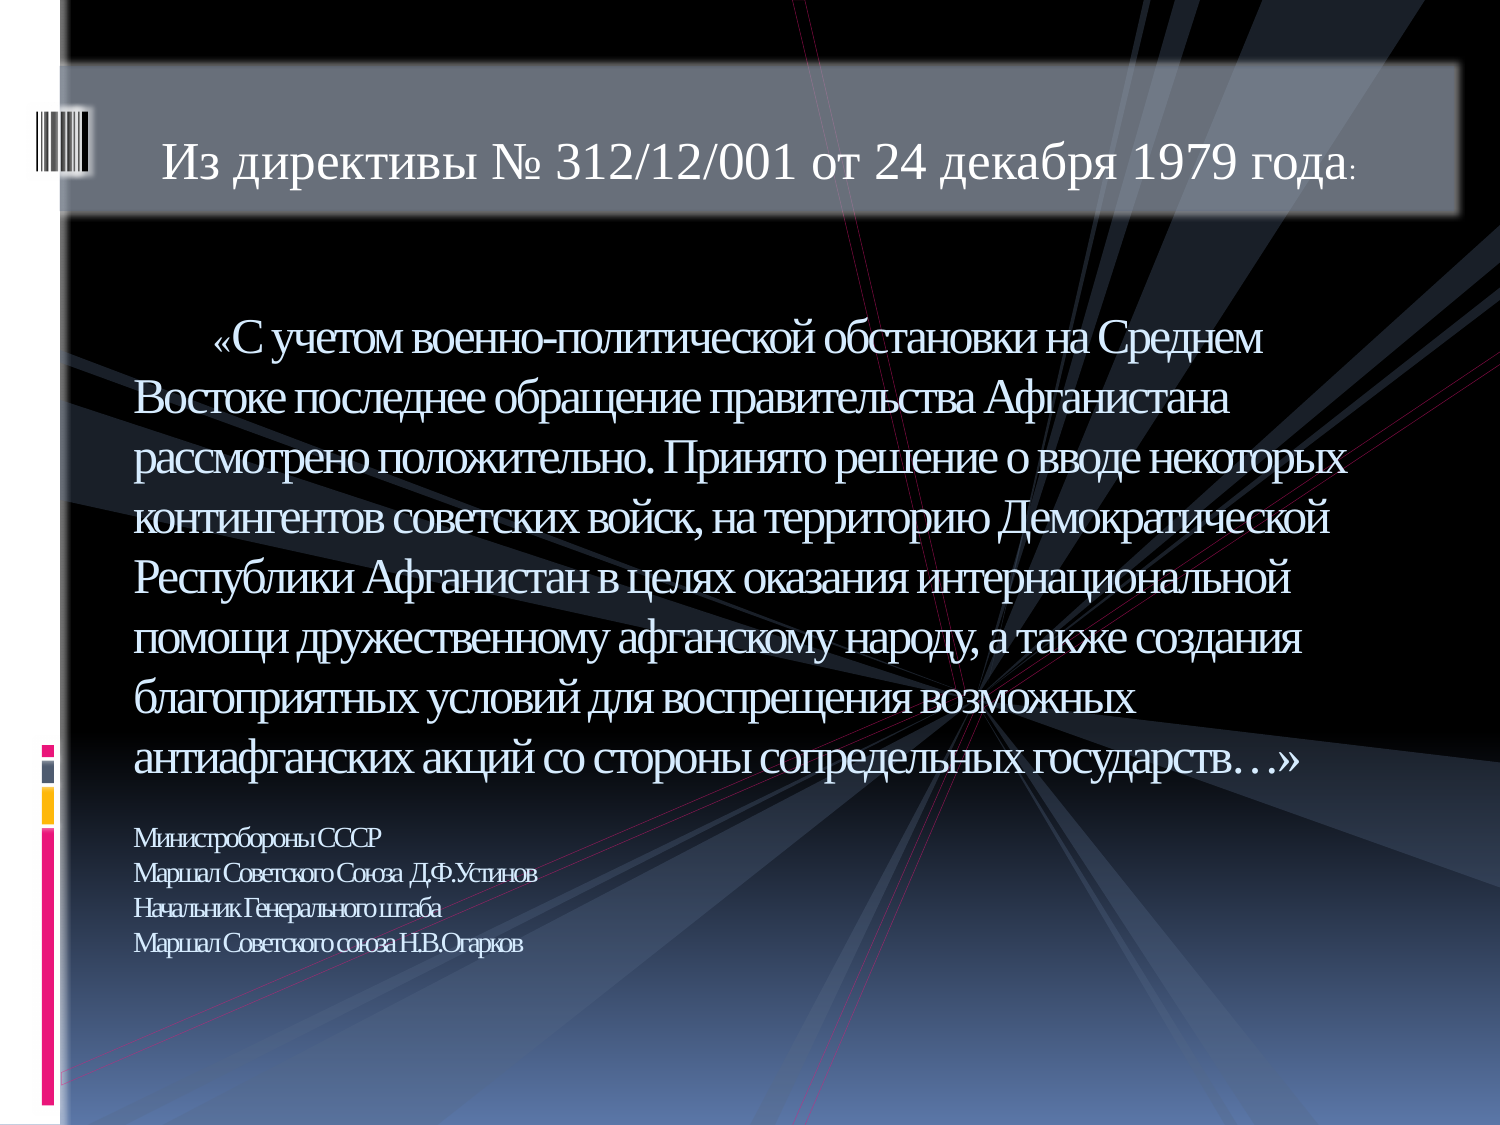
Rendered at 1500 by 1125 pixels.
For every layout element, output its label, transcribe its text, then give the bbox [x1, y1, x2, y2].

title «С учетом военно-политической обстановки на Среднем Востоке последнее обращение правительства Афганистана рассмотрено положительно. Принято решение о вводе некоторых контингентов советских войск, на территорию Демократической Республики Афганистан в целях оказания интернациональной помощи дружественному афганскому народу, а также создания благоприятных условий для воспрещения возможных антиафганских акций со стороны сопредельных государств…» Министробороны СССР Маршал Советского Союза Д.Ф.Устинов Начальник Генерального штаба Маршал Советского союза Н.В.Огарков [118, 292, 1394, 997]
list Из директивы № 312/12/001 от 24 декабря 1979 года: [118, 105, 1394, 235]
